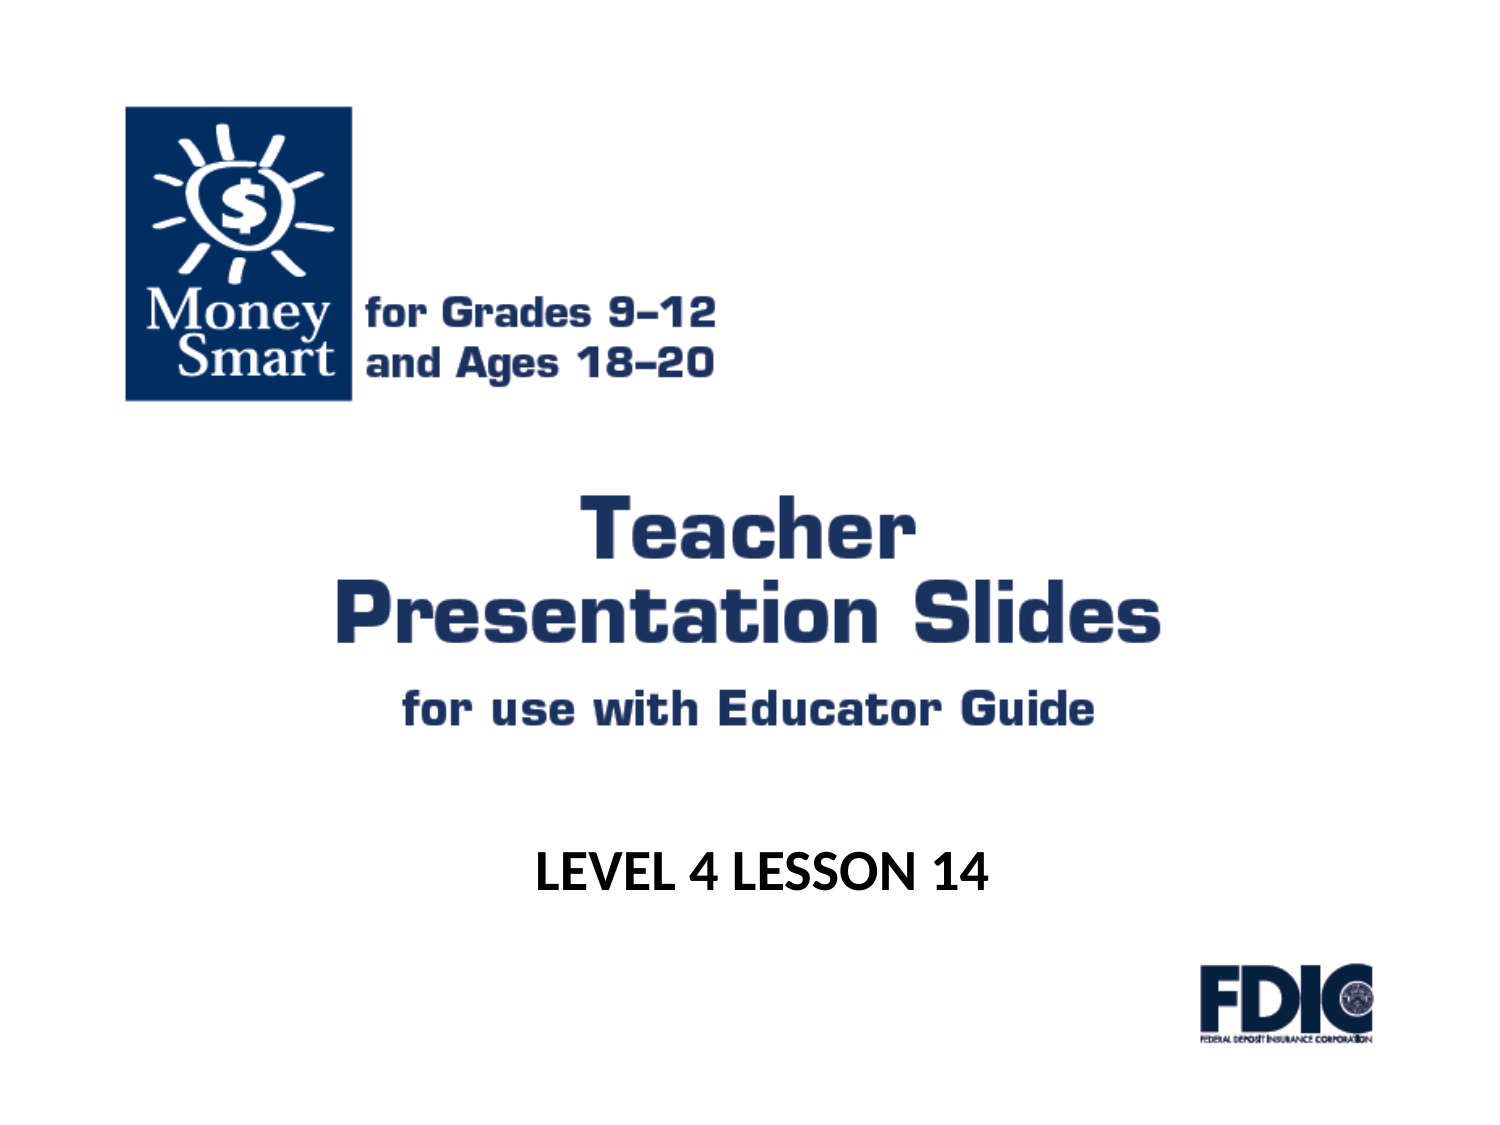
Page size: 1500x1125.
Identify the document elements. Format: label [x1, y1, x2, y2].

picture [87, 60, 1401, 1075]
